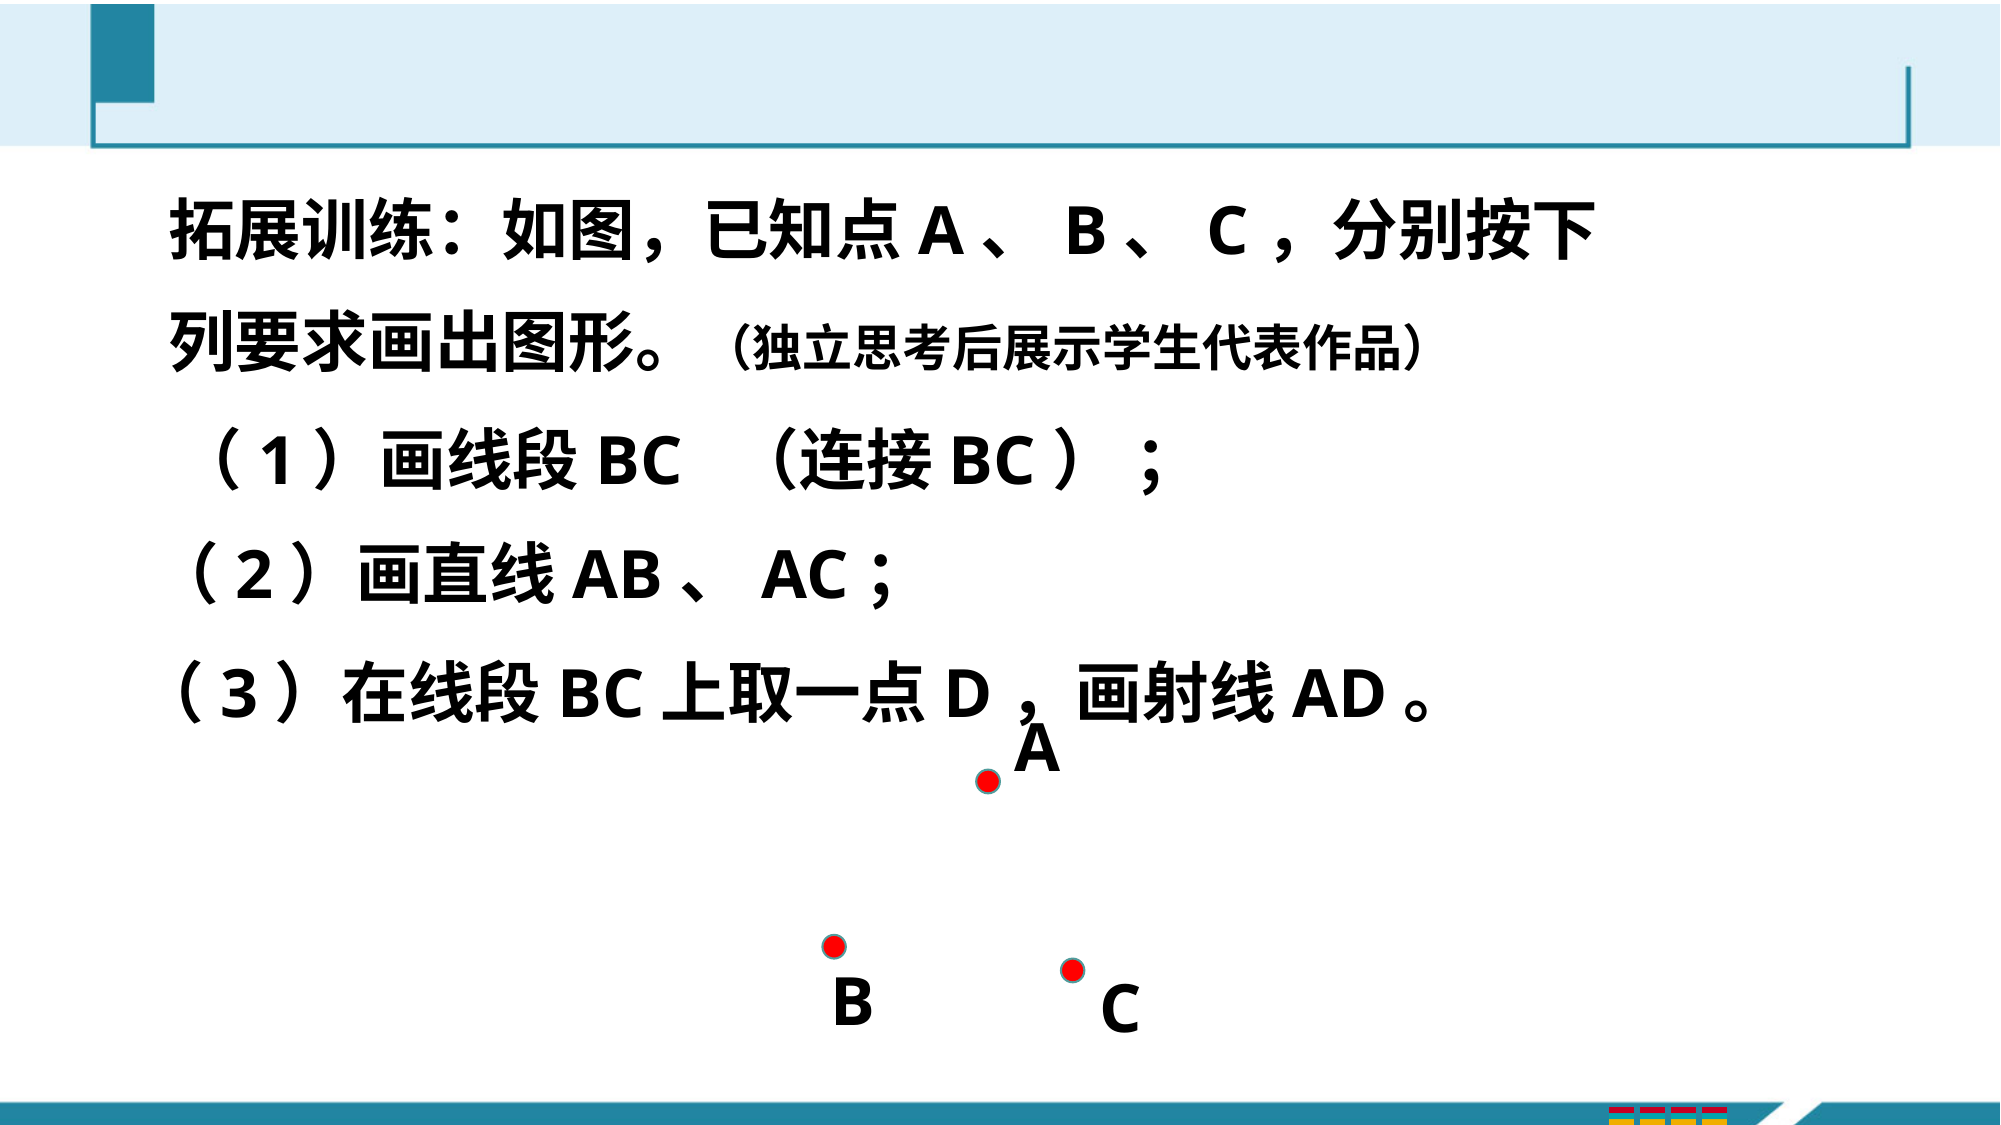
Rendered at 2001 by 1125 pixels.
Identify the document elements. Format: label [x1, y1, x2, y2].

picture [0, 4, 2000, 1125]
text_box [815, 697, 1168, 1055]
text_box [1609, 1108, 1727, 1125]
